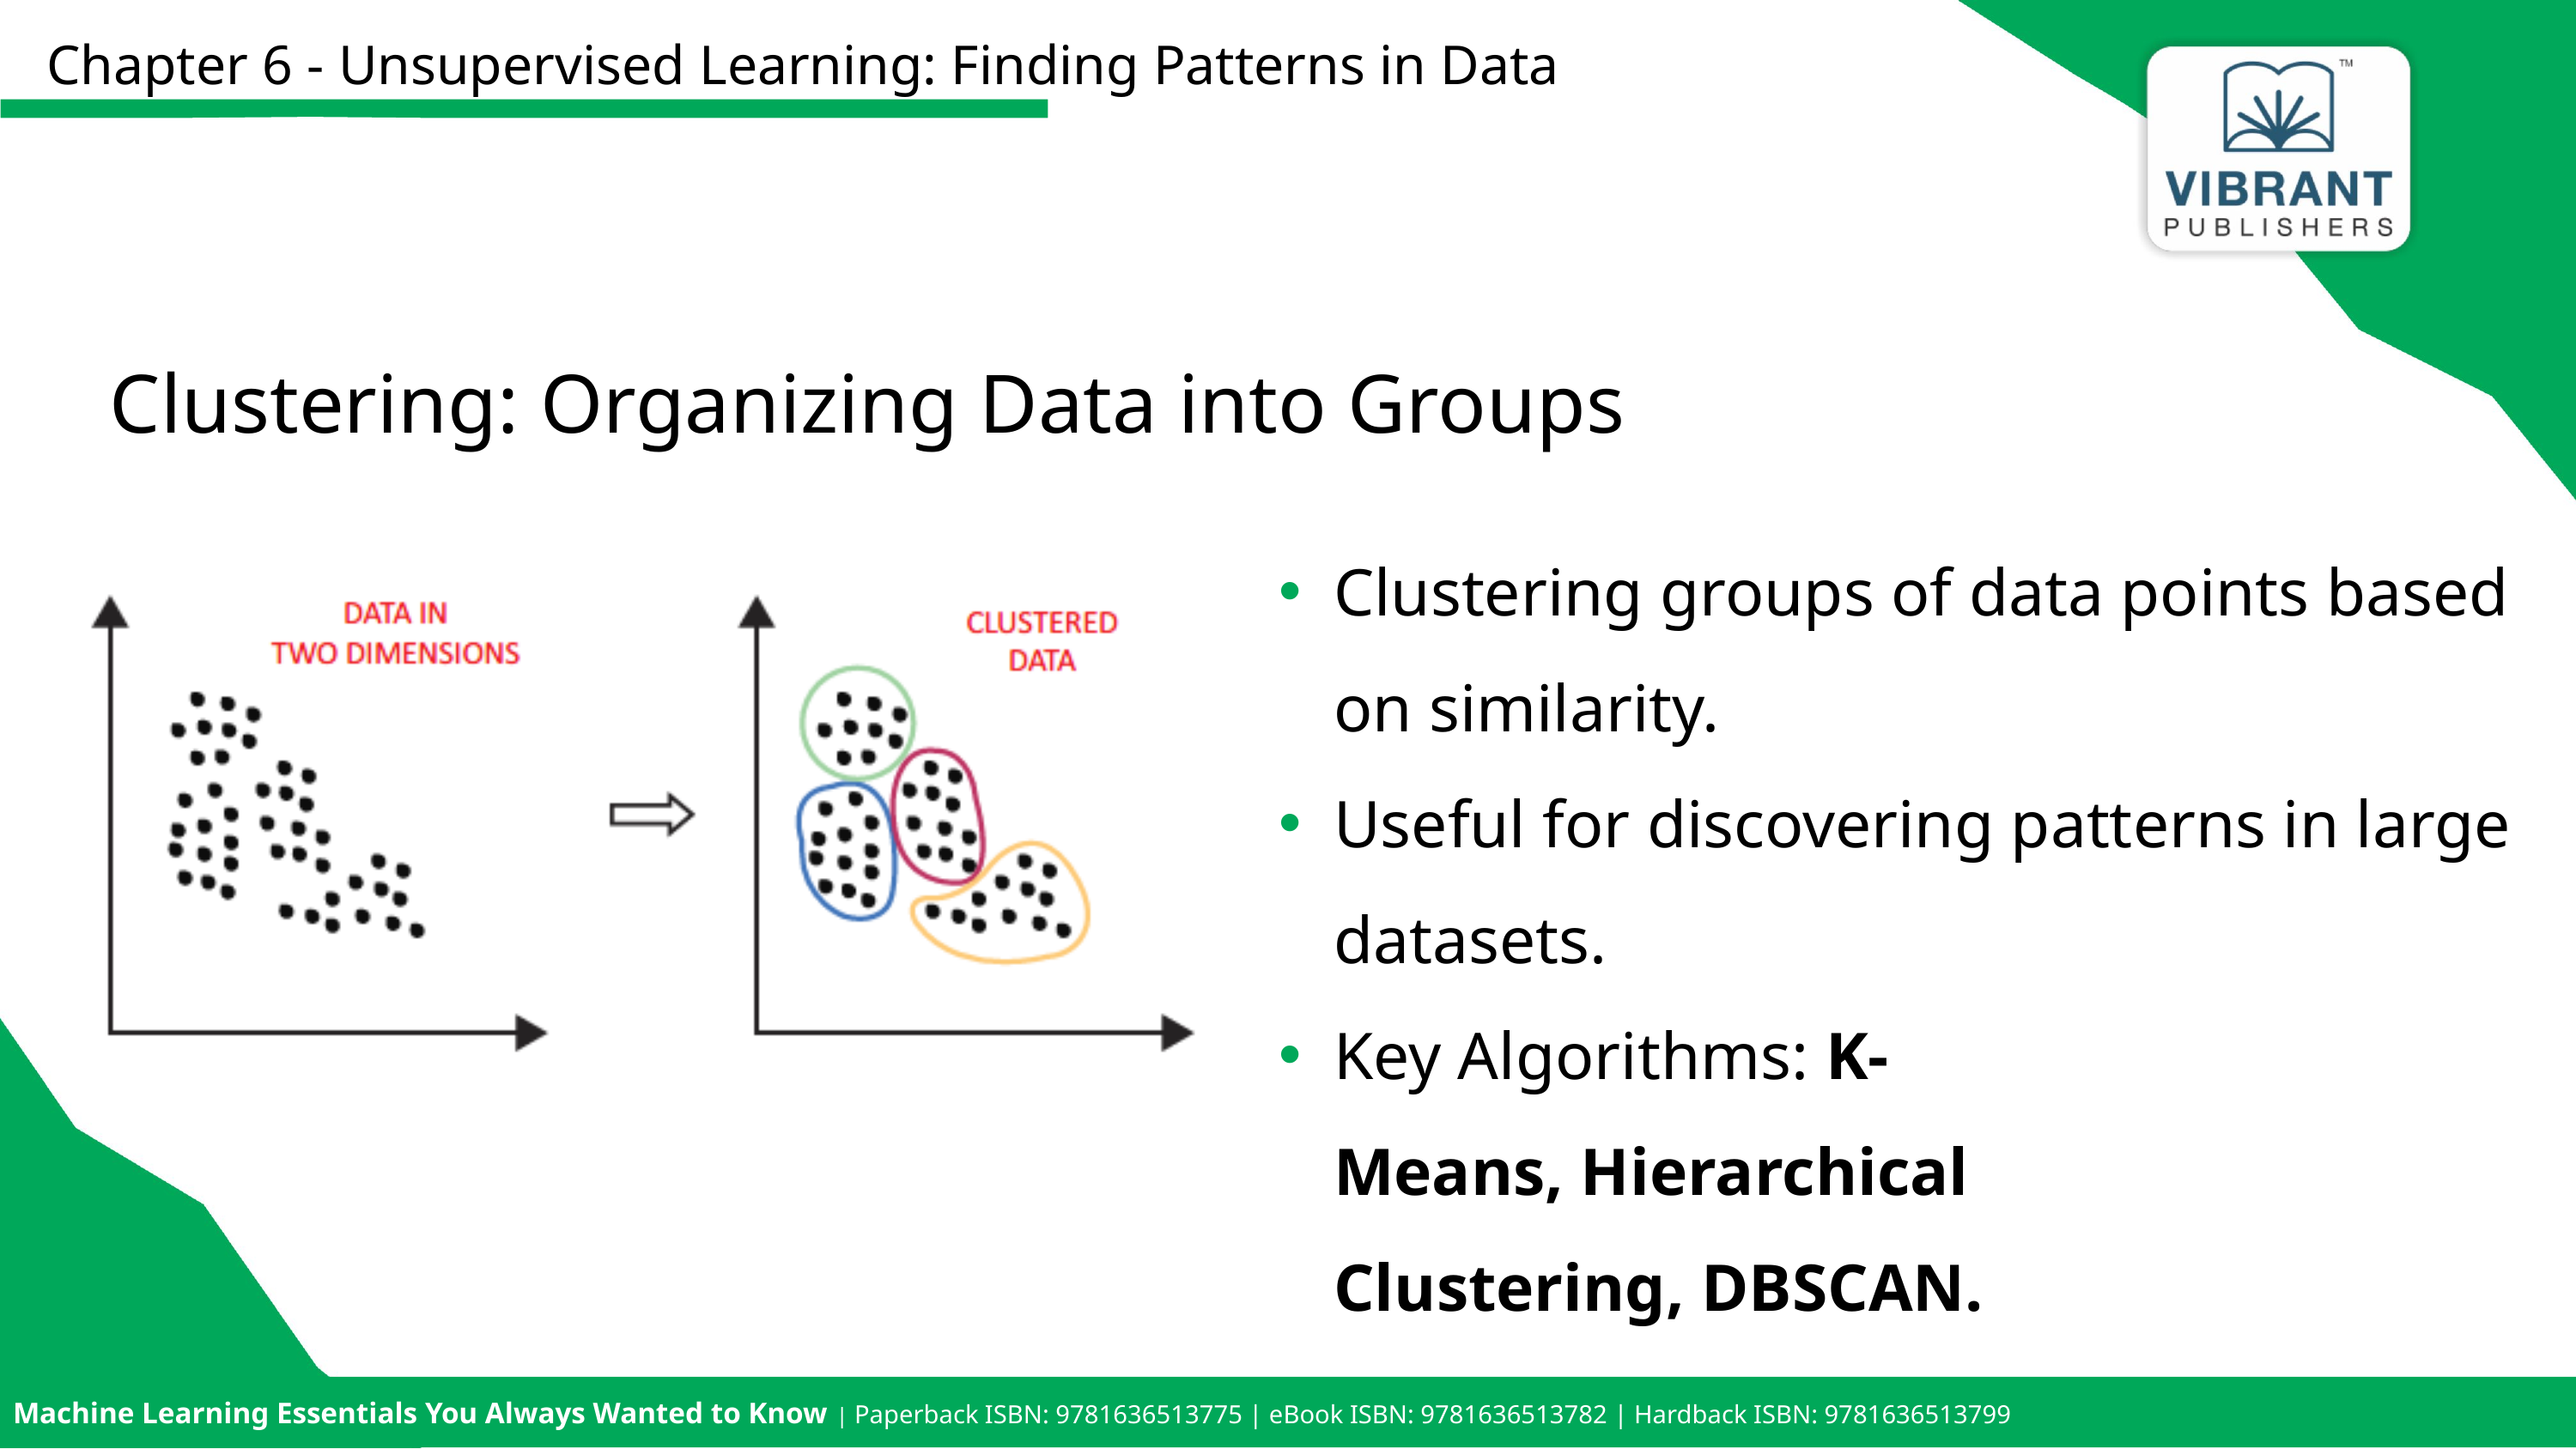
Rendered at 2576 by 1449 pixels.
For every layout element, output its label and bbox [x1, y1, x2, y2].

text_box [0, 0, 2576, 1448]
picture [69, 577, 1224, 1072]
